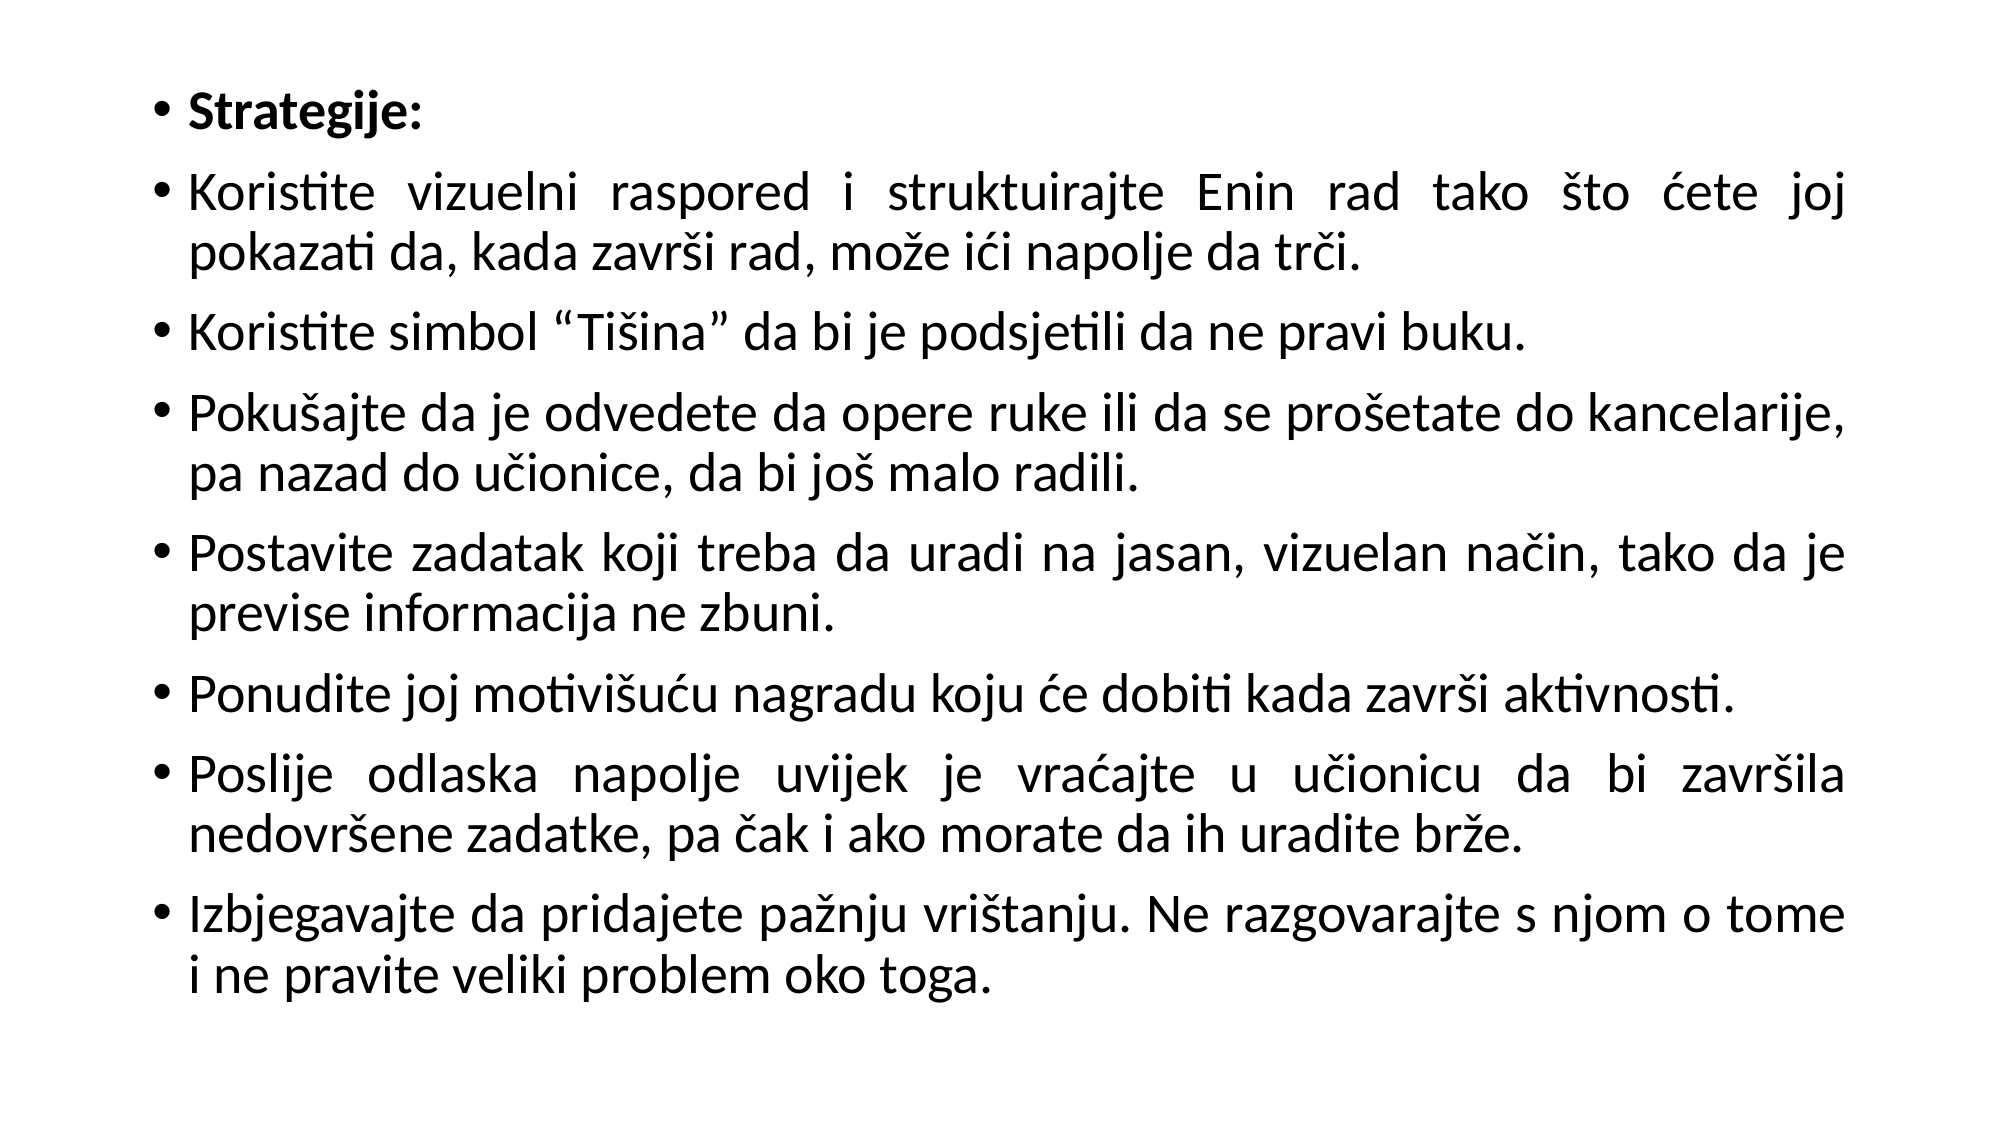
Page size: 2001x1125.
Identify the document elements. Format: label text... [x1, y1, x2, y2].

list Strategije: Koristite vizuelni raspored i struktuirajte Enin rad tako što ćete joj pokazati da, kada završi rad, može ići napolje da trči. Koristite simbol “Tišina” da bi je podsjetili da ne pravi buku. Pokušajte da je odvedete da opere ruke ili da se prošetate do kancelarije, pa nazad do učionice, da bi još malo radili. Postavite zadatak koji treba da uradi na jasan, vizuelan način, tako da je previse informacija ne zbuni. Ponudite joj motivišuću nagradu koju će dobiti kada završi aktivnosti. Poslije odlaska napolje uvijek je vraćajte u učionicu da bi završila nedovršene zadatke, pa čak i ako morate da ih uradite brže. Izbjegavajte da pridajete pažnju vrištanju. Ne razgovarajte s njom o tome i ne pravite veliki problem oko toga. [137, 74, 1863, 1014]
